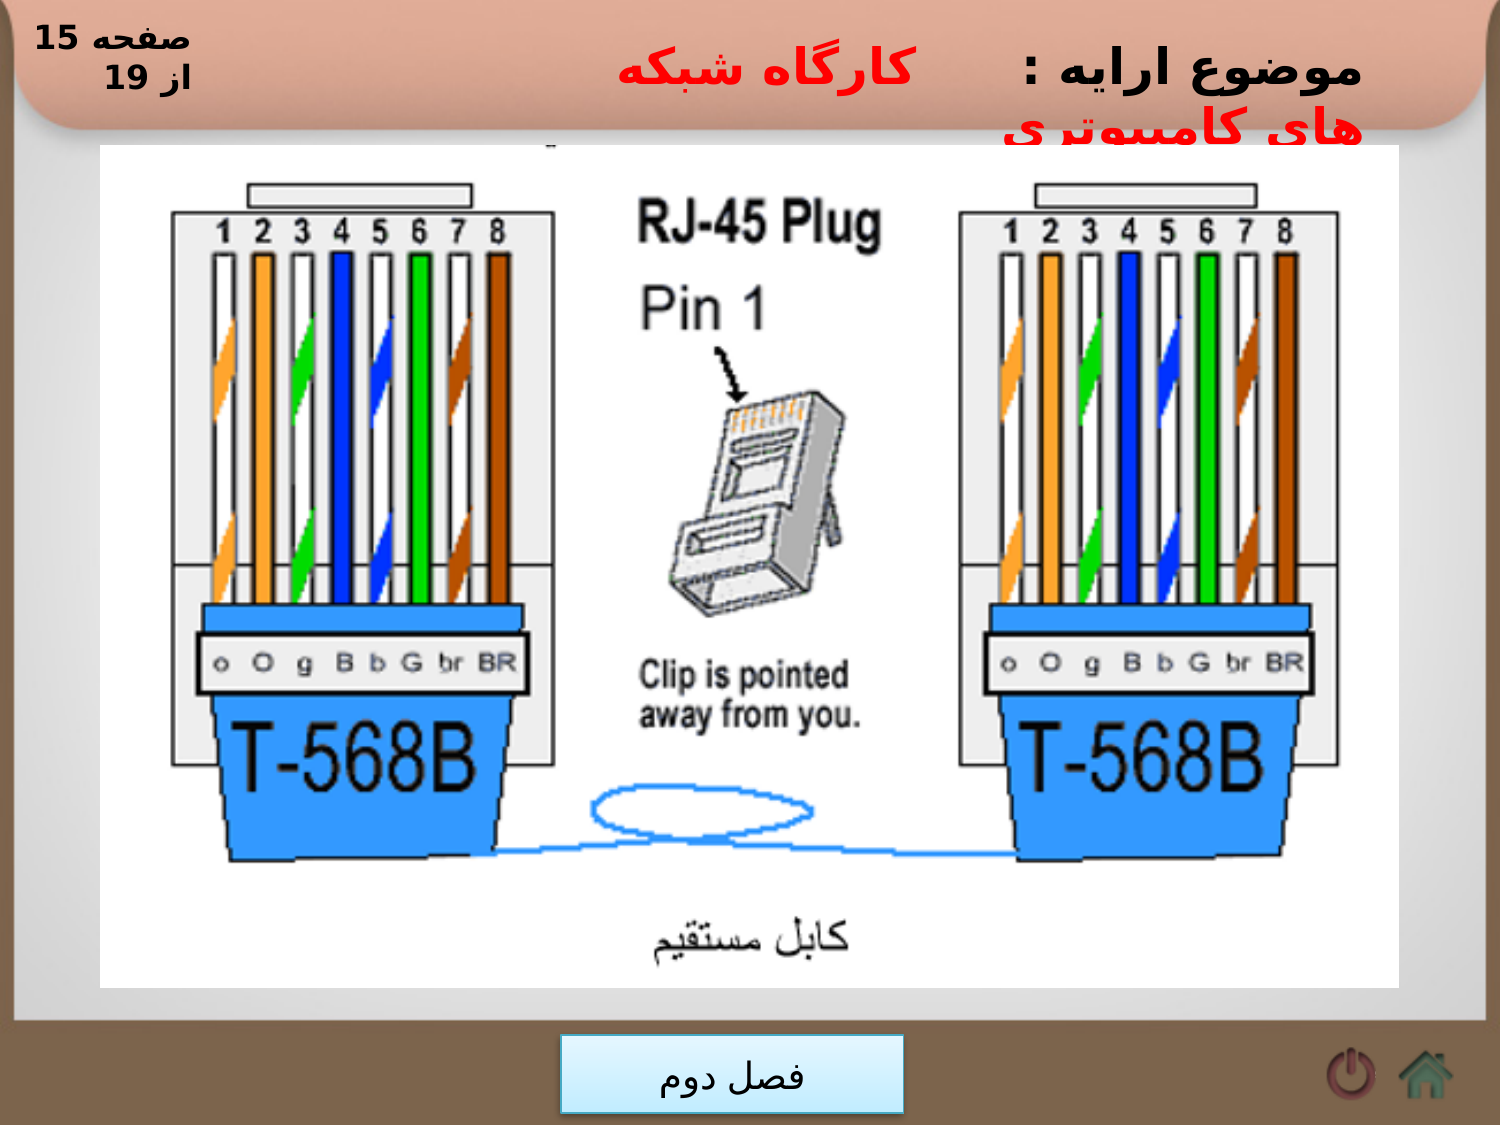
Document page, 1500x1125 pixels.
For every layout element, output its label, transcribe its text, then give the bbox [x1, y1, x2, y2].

text_box فصل دوم [560, 1034, 904, 1114]
text_box موضوع ارایه : کارگاه شبکه های کامپیوتری [560, 26, 1380, 144]
text_box صفحه 15 از 19 [0, 9, 207, 104]
picture [0, 0, 1500, 1125]
